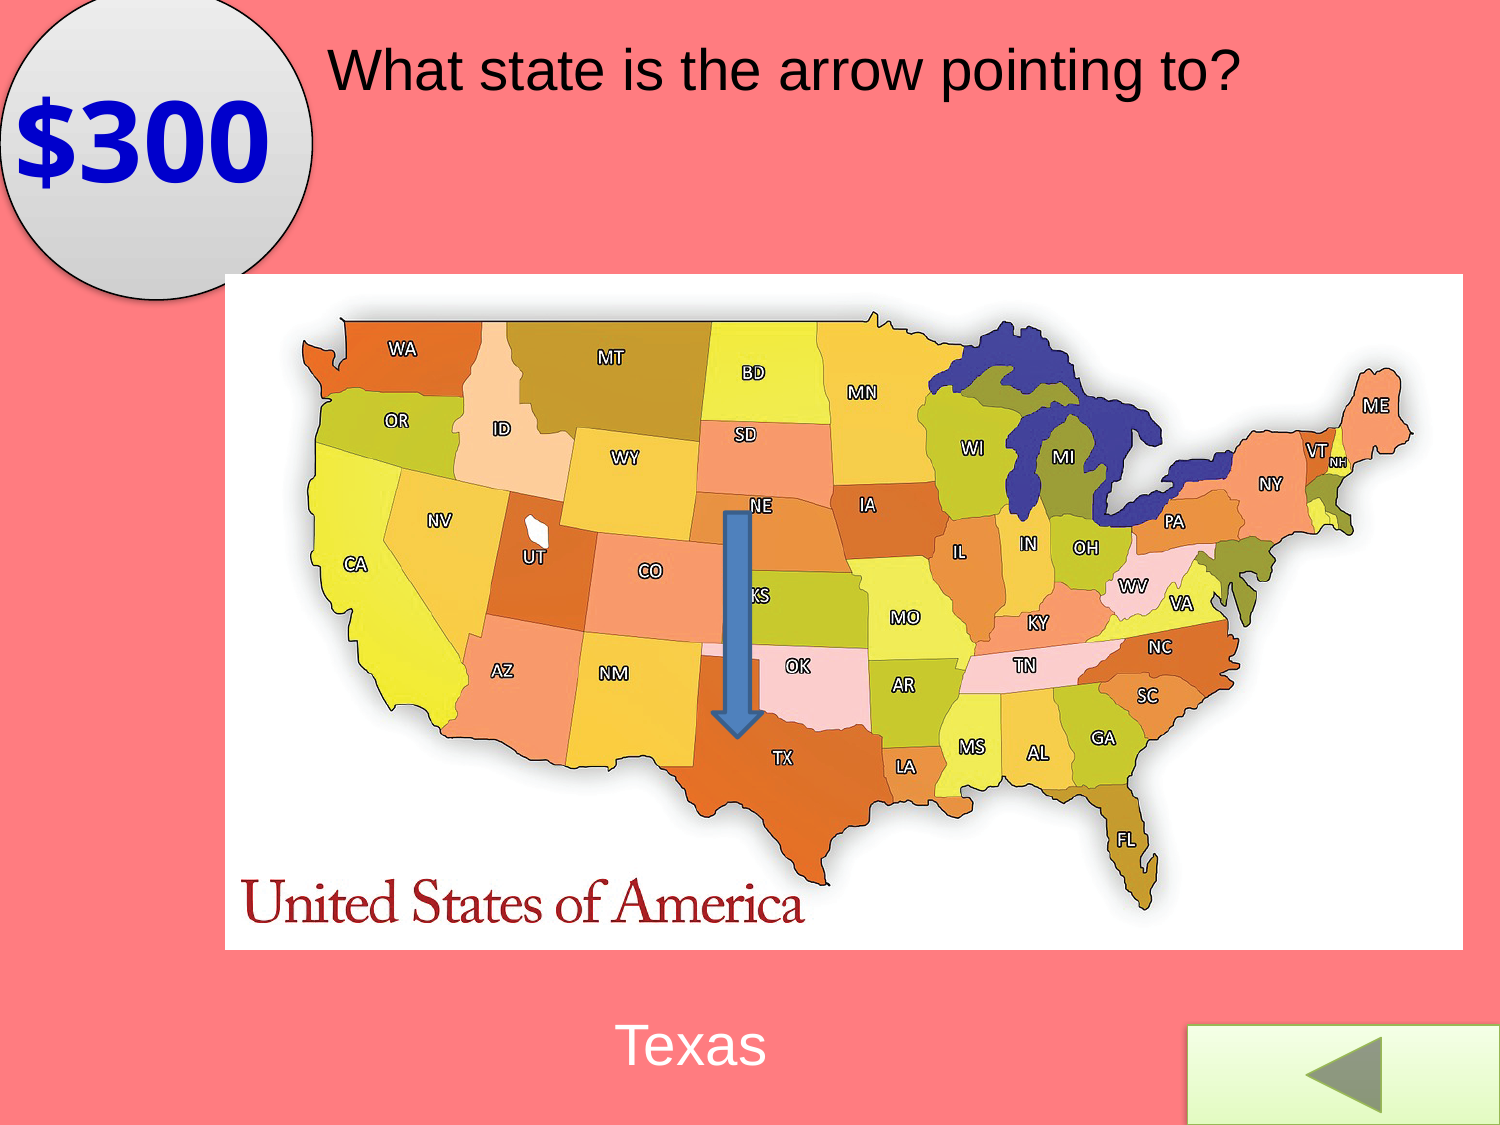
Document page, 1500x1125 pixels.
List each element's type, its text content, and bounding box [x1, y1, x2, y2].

text_box [22, 0, 291, 62]
text_box [1187, 1024, 1500, 1125]
text_box Texas [599, 999, 900, 1085]
text_box What state is the arrow pointing to? [312, 24, 1313, 62]
text_box [15, 213, 298, 301]
picture [224, 274, 1463, 951]
text_box $300 [0, 62, 1425, 213]
